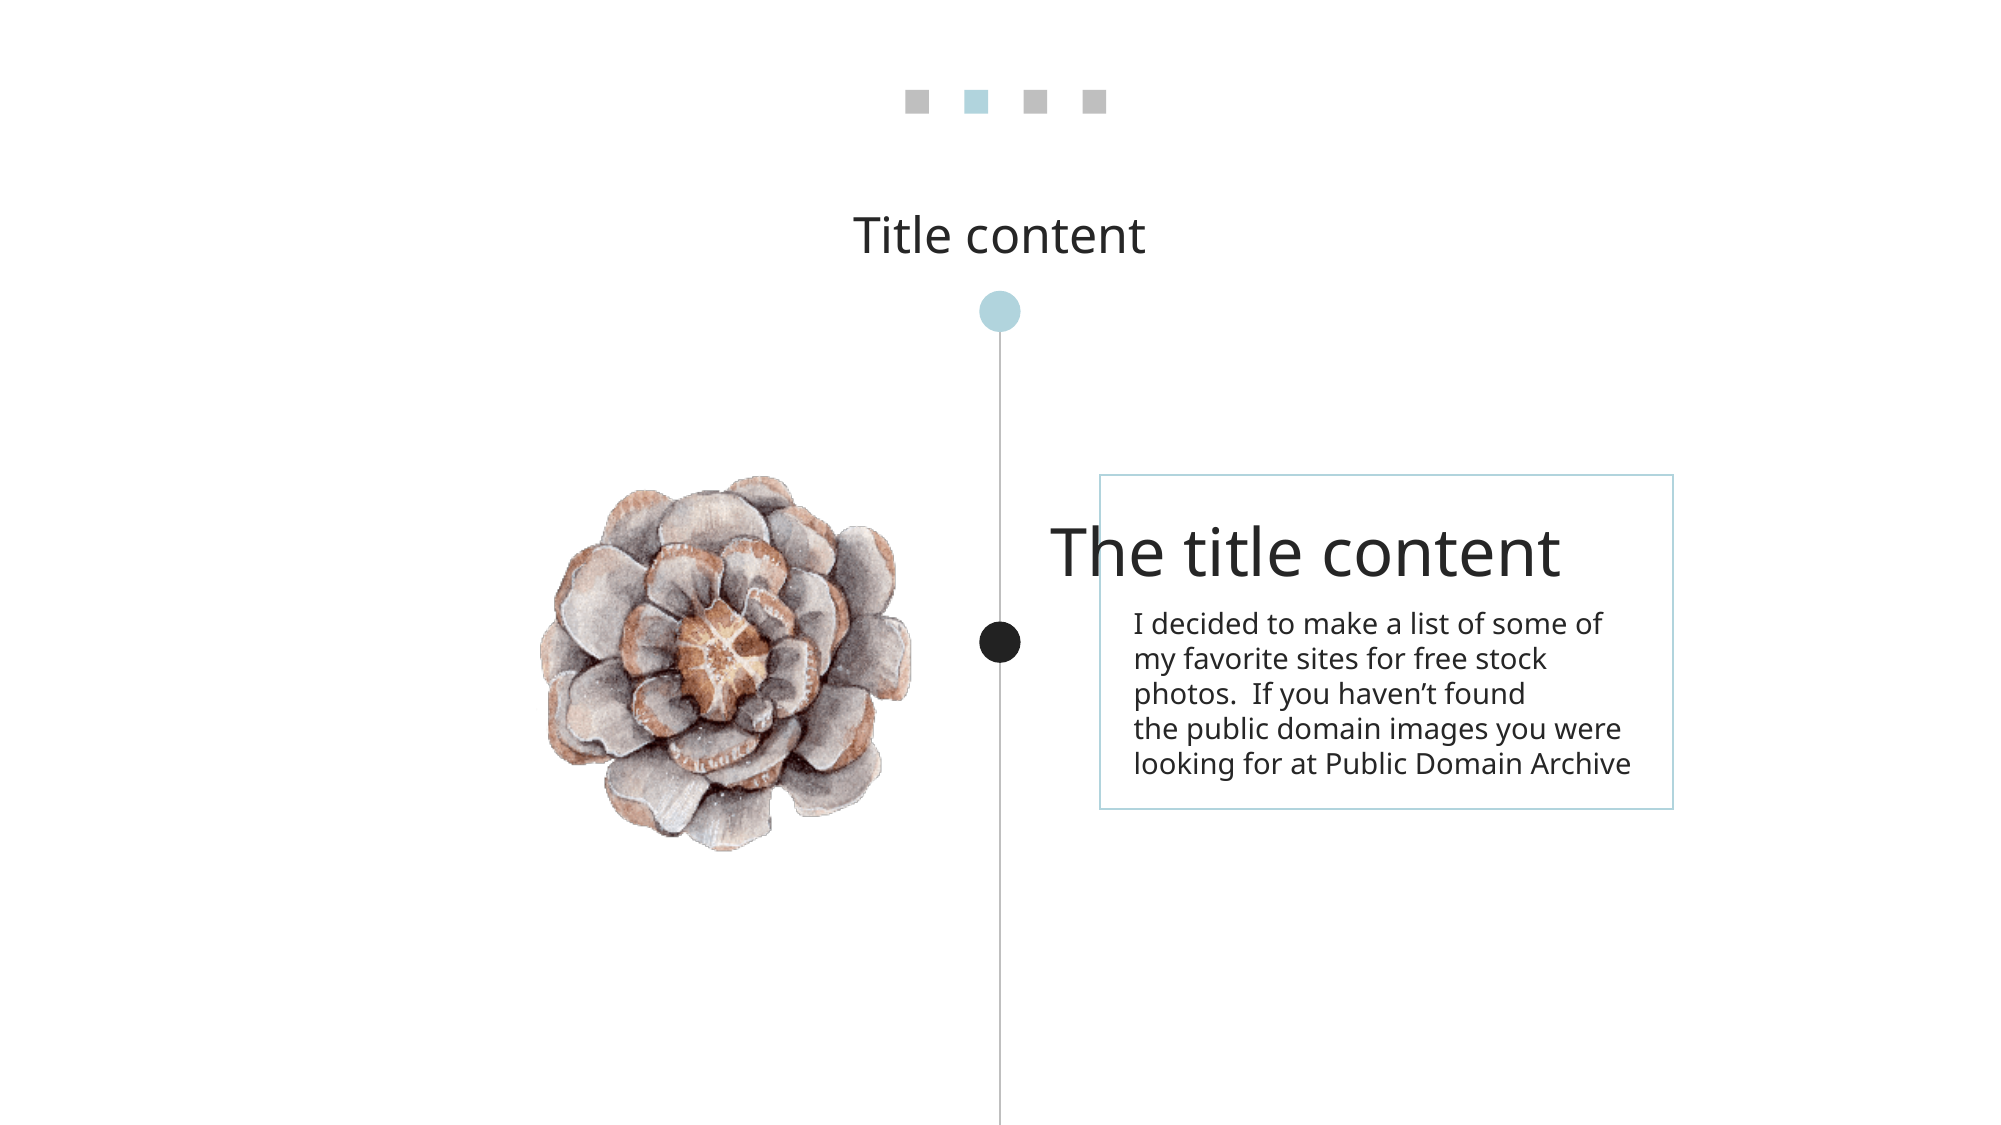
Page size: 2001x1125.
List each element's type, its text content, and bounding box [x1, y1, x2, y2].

picture [536, 469, 919, 856]
text_box [978, 620, 999, 664]
text_box [1099, 474, 1674, 810]
text_box [978, 289, 1022, 333]
text_box [963, 89, 989, 115]
text_box [904, 89, 930, 115]
text_box [1023, 89, 1048, 115]
text_box I decided to make a list of some of my favorite sites for free stock photos. If you haven’t found the public domain images you were looking for at Public Domain Archive [1118, 597, 1655, 788]
text_box [1001, 620, 1022, 664]
text_box Title content [838, 196, 1162, 271]
text_box [1082, 89, 1107, 115]
text_box The title content [1036, 501, 1578, 597]
